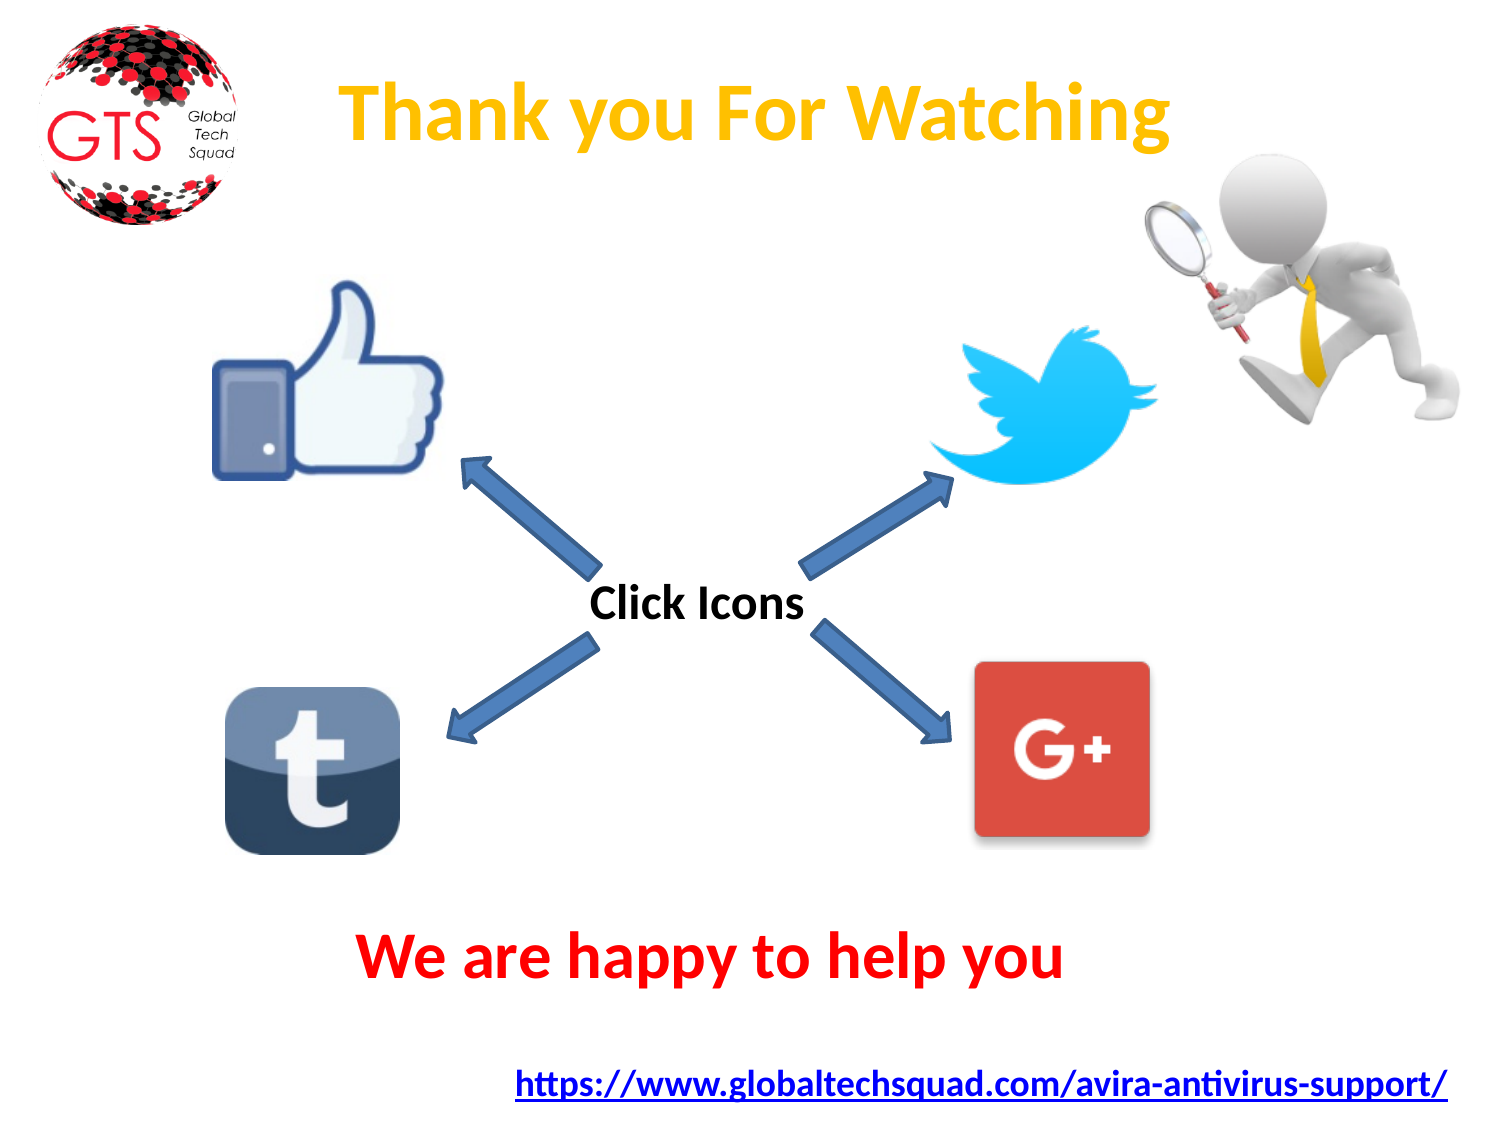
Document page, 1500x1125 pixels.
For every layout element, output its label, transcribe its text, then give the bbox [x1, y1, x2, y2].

text_box [446, 631, 601, 745]
text_box We are happy to help you [340, 904, 1081, 999]
picture [37, 24, 238, 225]
picture [924, 137, 1463, 526]
picture [212, 274, 451, 482]
text_box [460, 455, 603, 583]
text_box [809, 617, 952, 745]
picture [224, 687, 401, 855]
picture [962, 649, 1163, 851]
text_box https://www.globaltechsquad.com/avira-antivirus-support/ [500, 1051, 1500, 1112]
text_box Click Icons [574, 562, 863, 638]
text_box [797, 485, 919, 582]
text_box Thank you For Watching [323, 50, 1187, 165]
